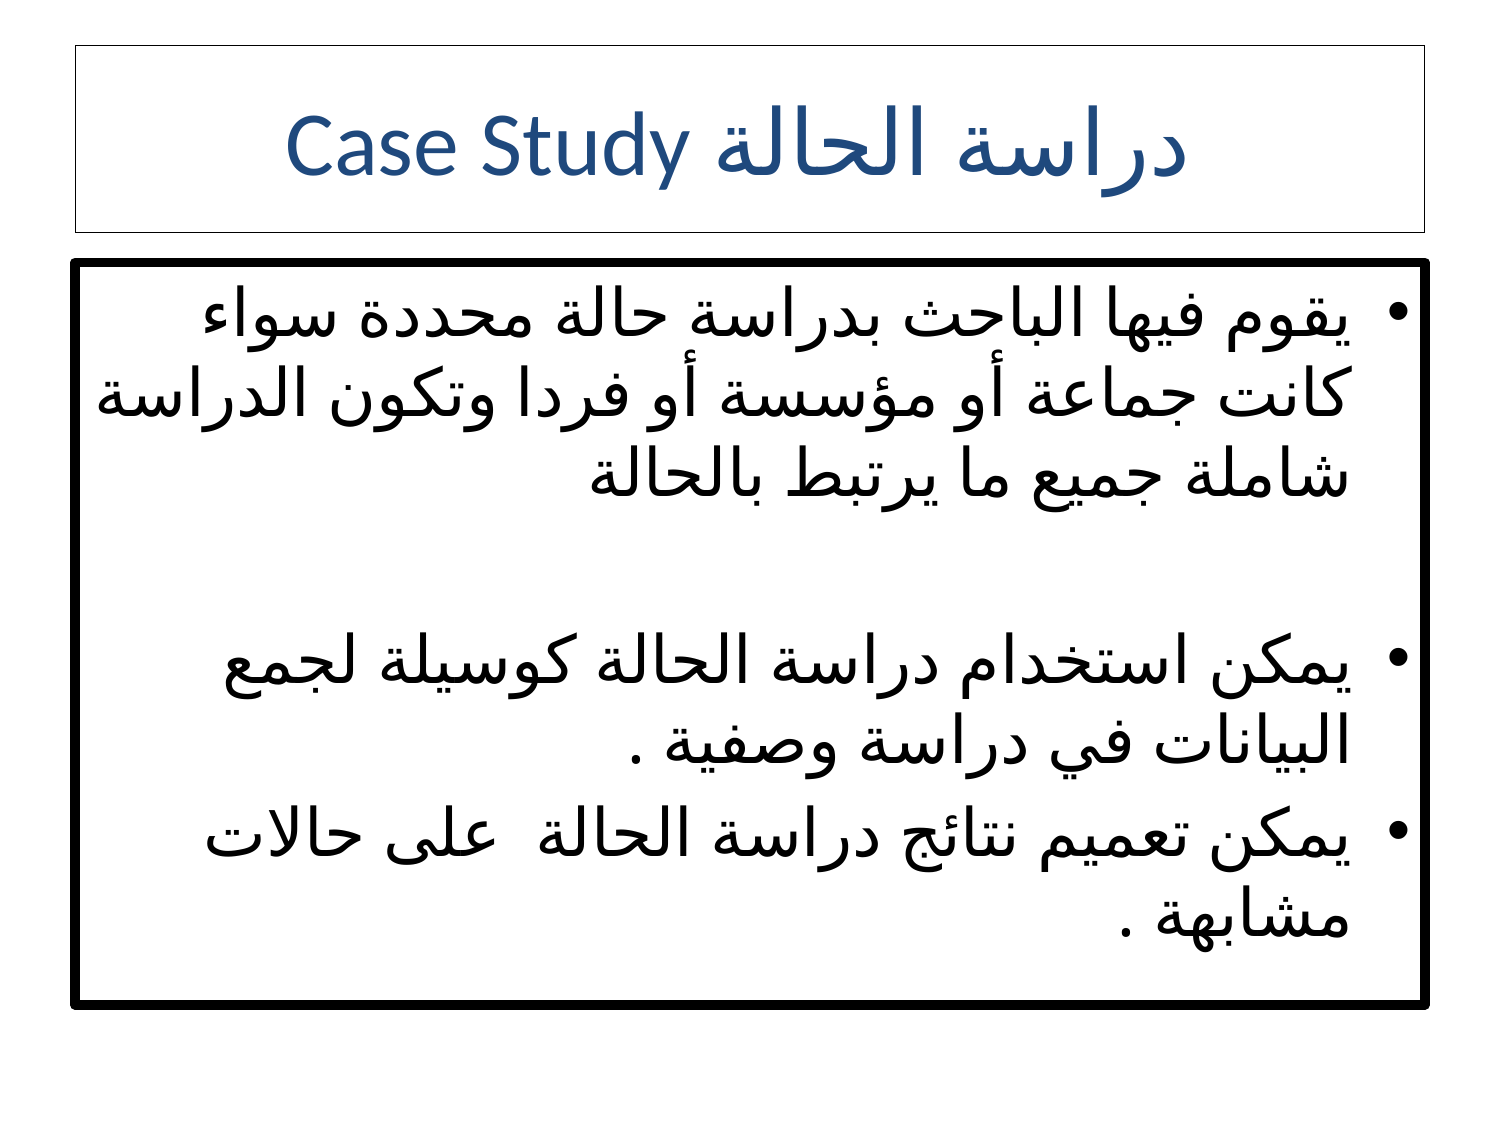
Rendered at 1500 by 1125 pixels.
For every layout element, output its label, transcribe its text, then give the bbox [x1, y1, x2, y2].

title Case Study دراسة الحالة [75, 45, 1425, 233]
list يقوم فيها الباحث بدراسة حالة محددة سواء كانت جماعة أو مؤسسة أو فردا وتكون الدراسة شاملة جميع ما يرتبط بالحالة يمكن استخدام دراسة الحالة كوسيلة لجمع البيانات في دراسة وصفية . يمكن تعميم نتائج دراسة الحالة على حالات مشابهة . [75, 262, 1425, 1005]
